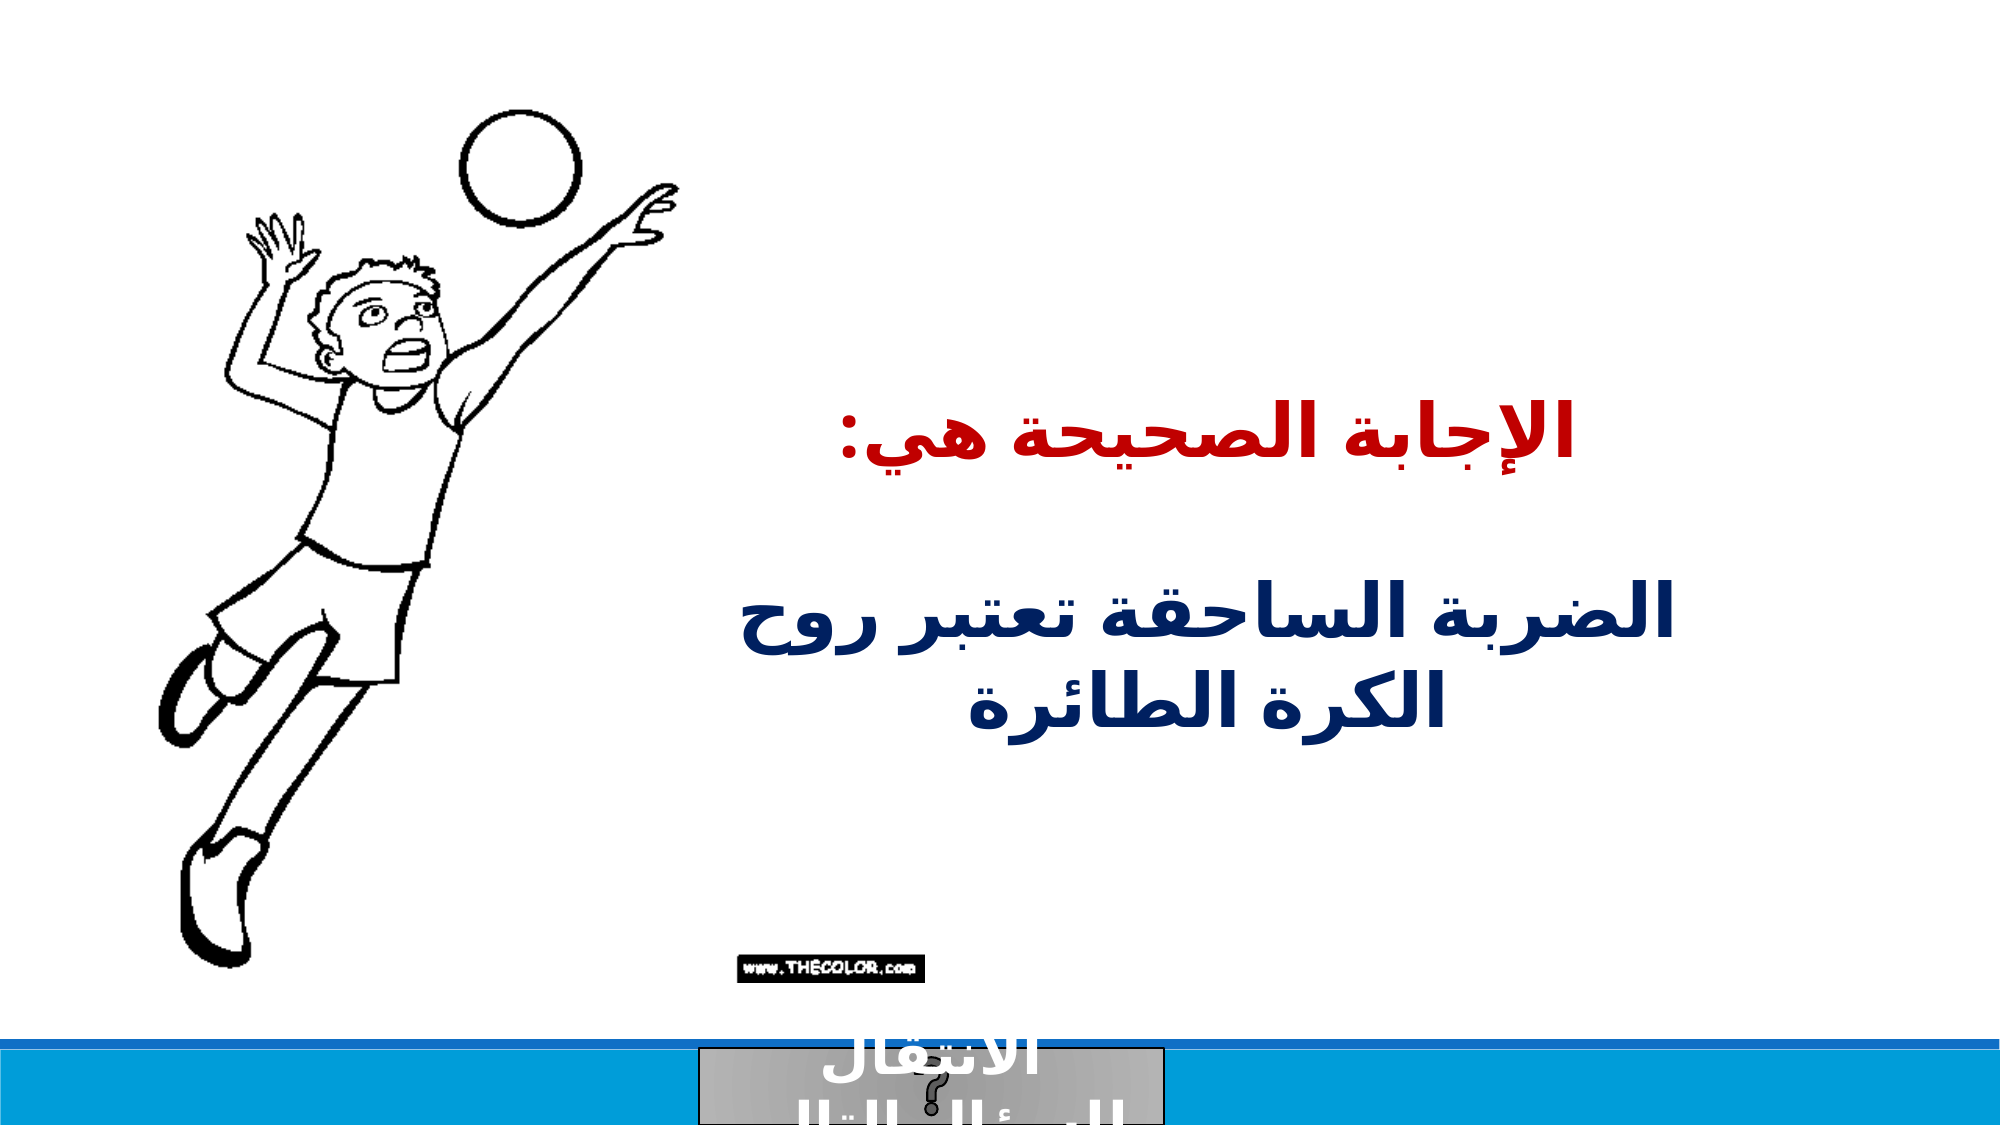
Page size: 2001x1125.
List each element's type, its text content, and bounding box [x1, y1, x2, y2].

text_box الإجابة الصحيحة هي: الضربة الساحقة تعتبر روح الكرة الطائرة [934, 374, 1752, 750]
text_box الانتقال للسؤال التالي [698, 1047, 1165, 1125]
picture [58, 98, 926, 983]
